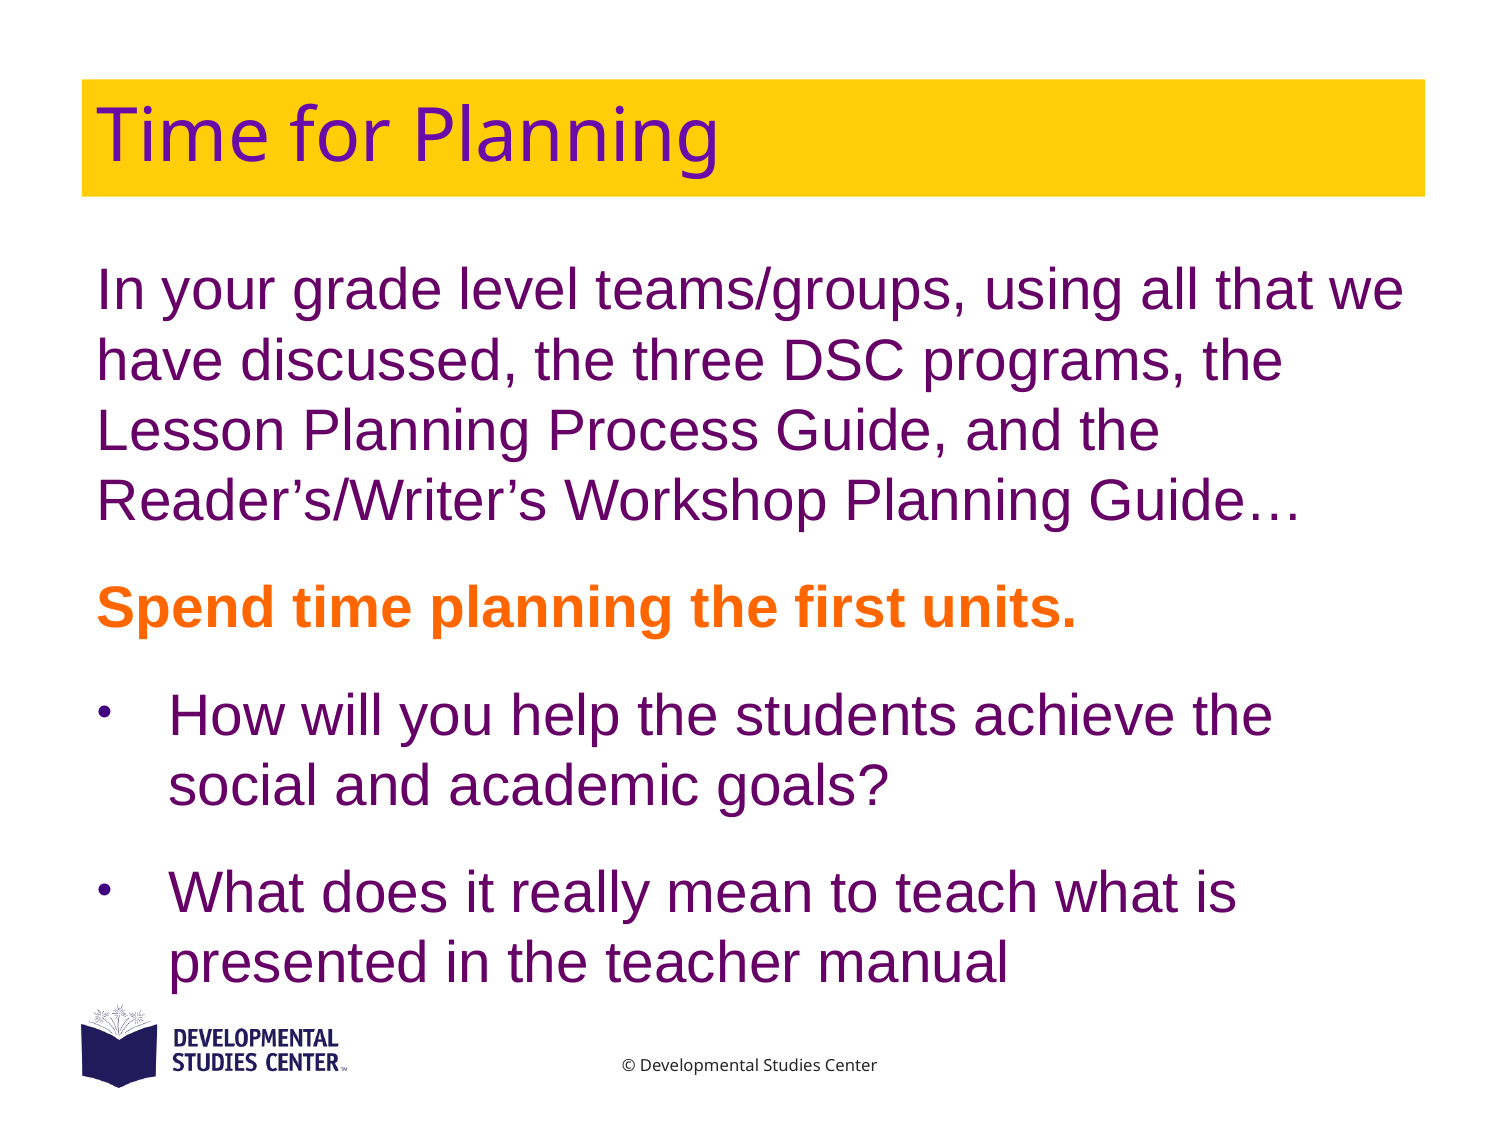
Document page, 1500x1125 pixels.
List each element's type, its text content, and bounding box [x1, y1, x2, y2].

list In your grade level teams/groups, using all that we have discussed, the three DSC programs, the Lesson Planning Process Guide, and the Reader’s/Writer’s Workshop Planning Guide… Spend time planning the first units. How will you help the students achieve the social and academic goals? What does it really mean to teach what is presented in the teacher manual [81, 243, 1425, 1005]
title Time for Planning [81, 79, 1425, 197]
picture [81, 1005, 347, 1088]
